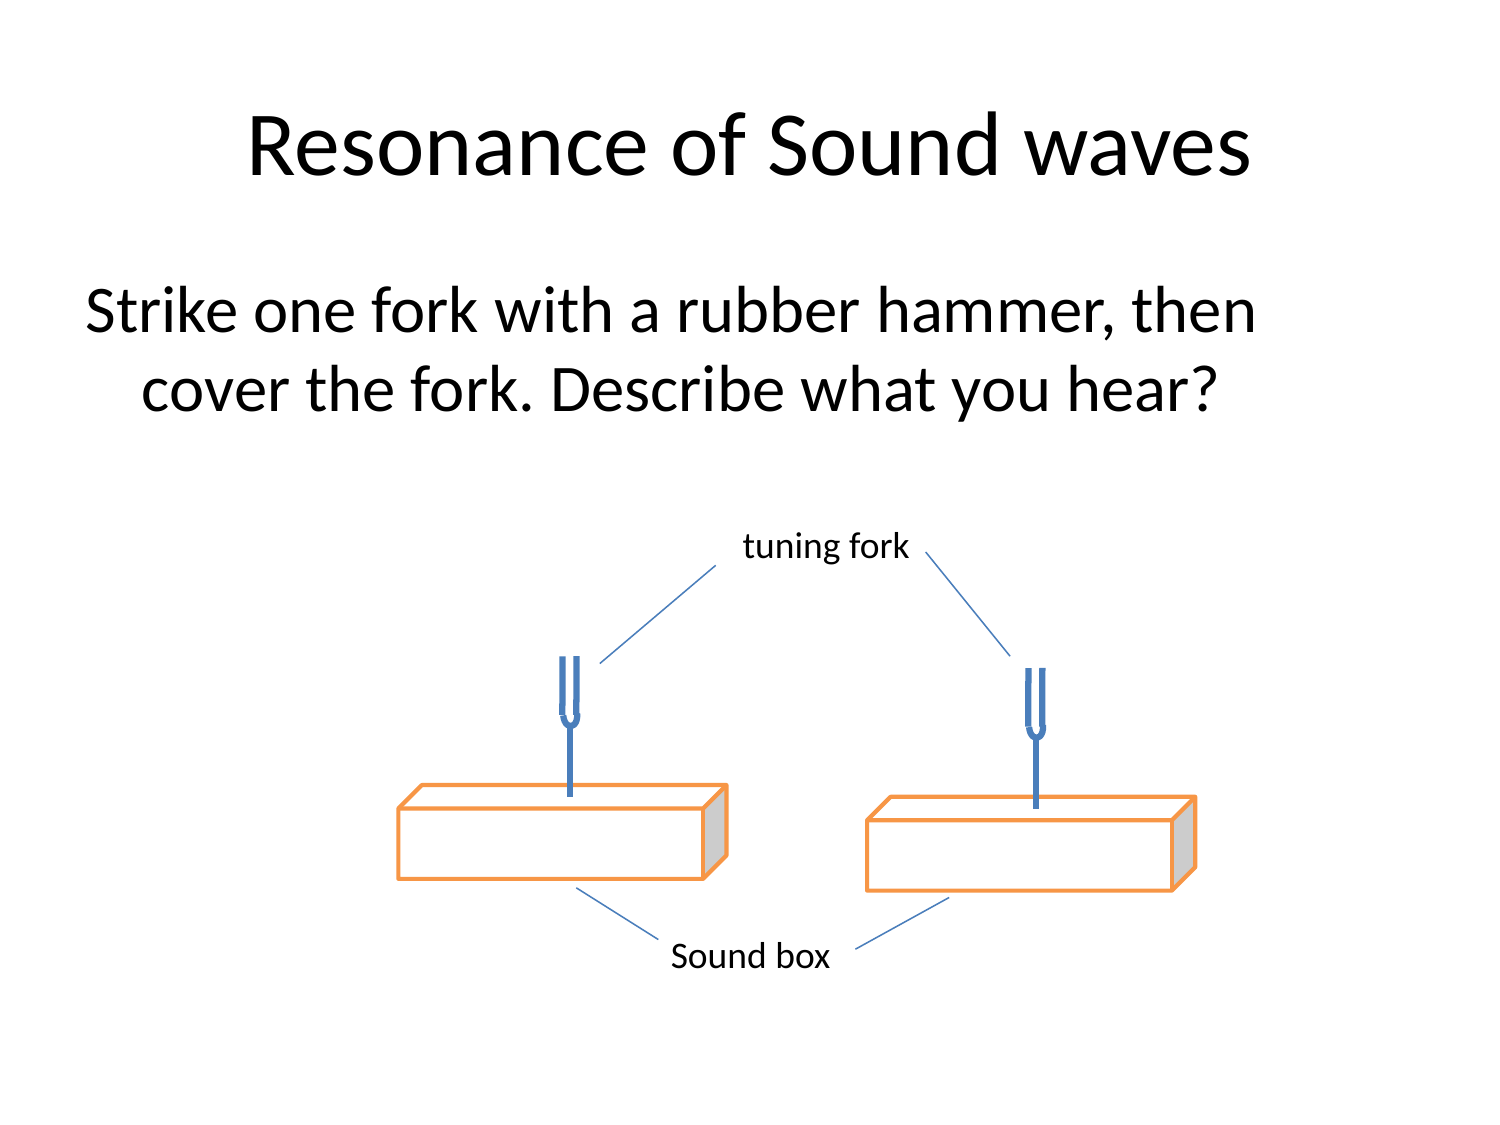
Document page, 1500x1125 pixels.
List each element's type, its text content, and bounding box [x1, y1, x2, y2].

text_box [1027, 667, 1044, 809]
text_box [576, 887, 659, 940]
title Resonance of Sound waves [75, 45, 1425, 233]
text_box [396, 782, 729, 881]
text_box tuning fork [727, 513, 939, 574]
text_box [925, 551, 1011, 657]
list Strike one fork with a rubber hammer, then cover the fork. Describe what you hear? [70, 257, 1421, 1001]
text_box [562, 656, 578, 798]
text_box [855, 897, 950, 950]
text_box Sound box [656, 923, 868, 984]
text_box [599, 565, 716, 664]
